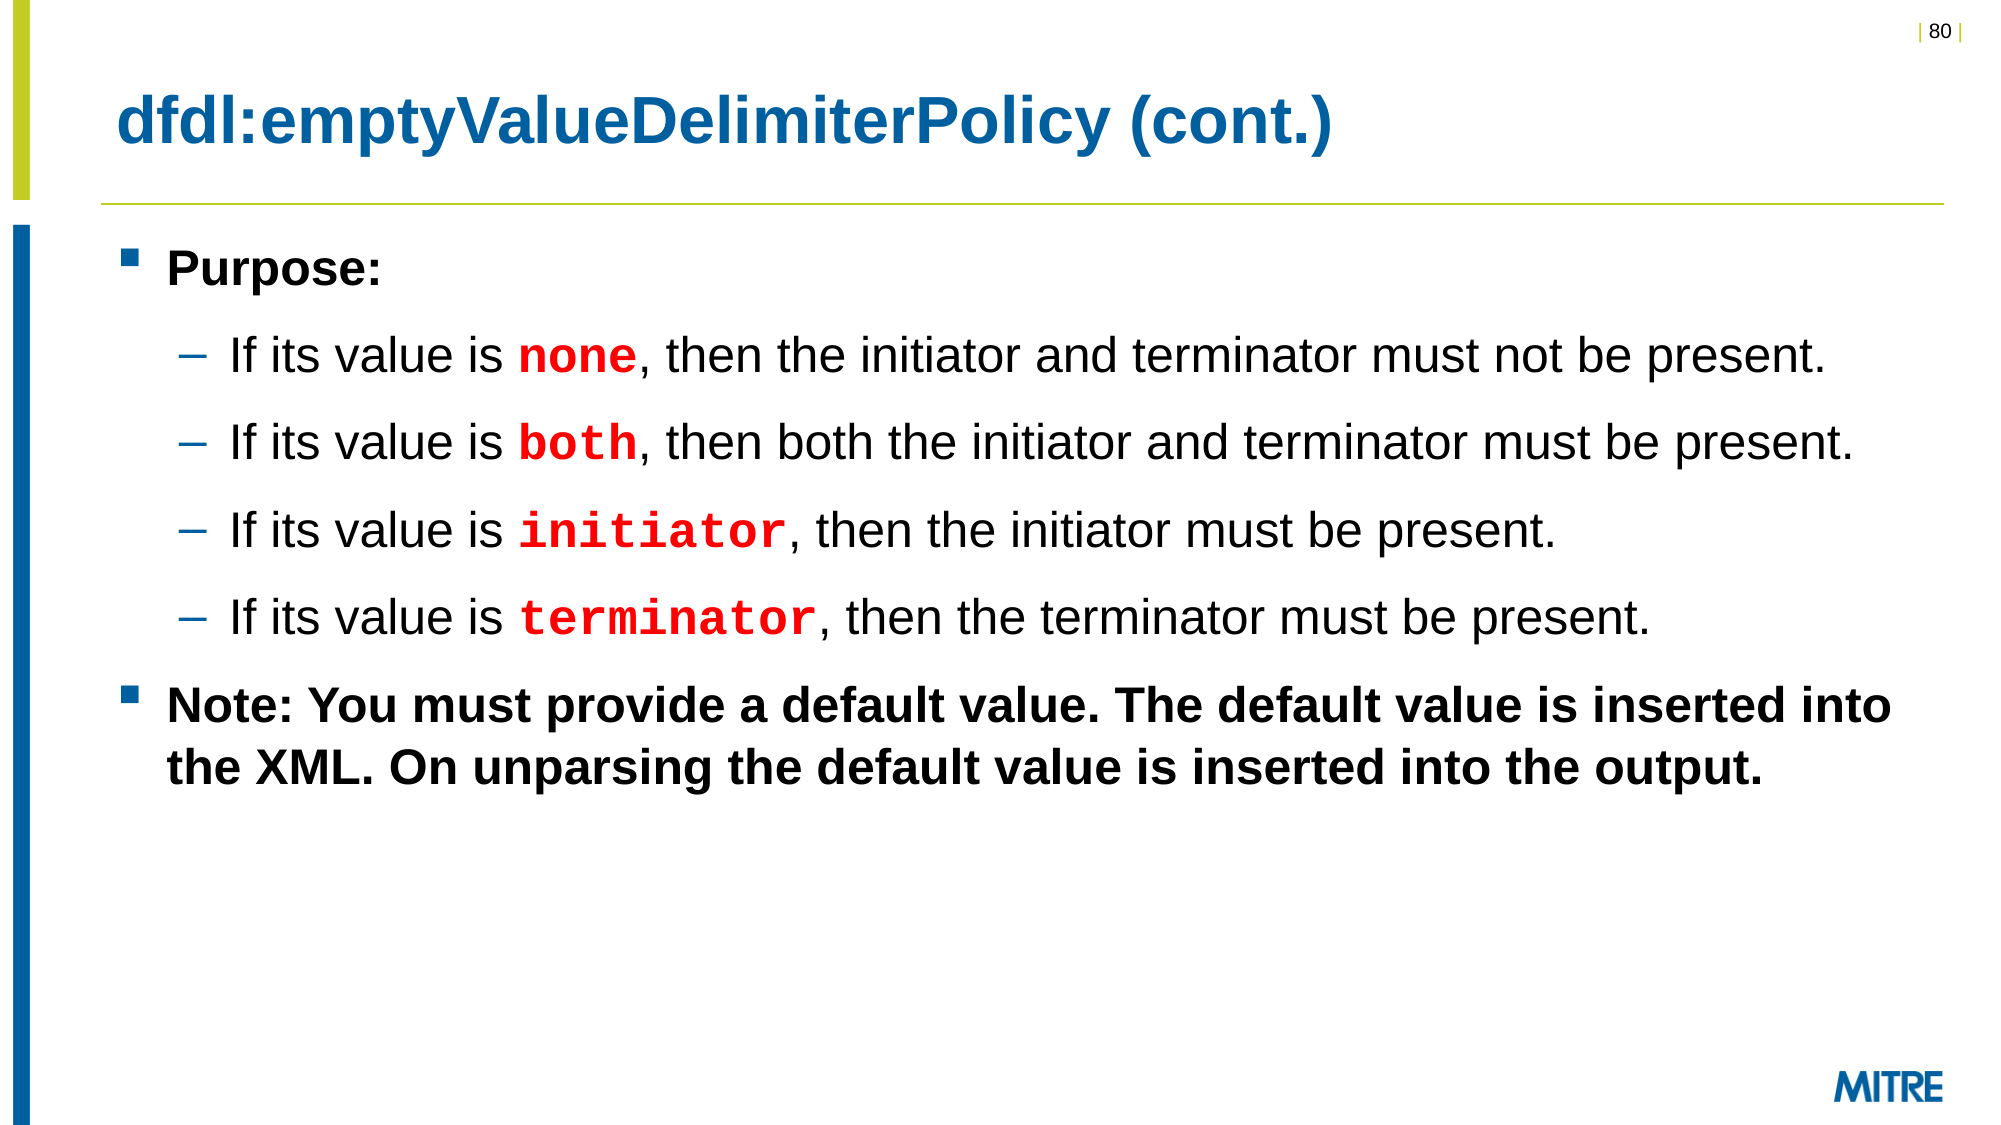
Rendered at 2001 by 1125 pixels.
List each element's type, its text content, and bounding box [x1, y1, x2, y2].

picture [1834, 1068, 1945, 1109]
title dfdl:emptyValueDelimiterPolicy (cont.) [101, 60, 1945, 184]
list Purpose: If its value is none, then the initiator and terminator must not be present. If its value is both, then both the initiator and terminator must be present. If its value is initiator, then the initiator must be present. If its value is terminator, then the terminator must be present. Note: You must provide a default value. The default value is inserted into the XML. On unparsing the default value is inserted into the output. [101, 224, 1945, 1012]
